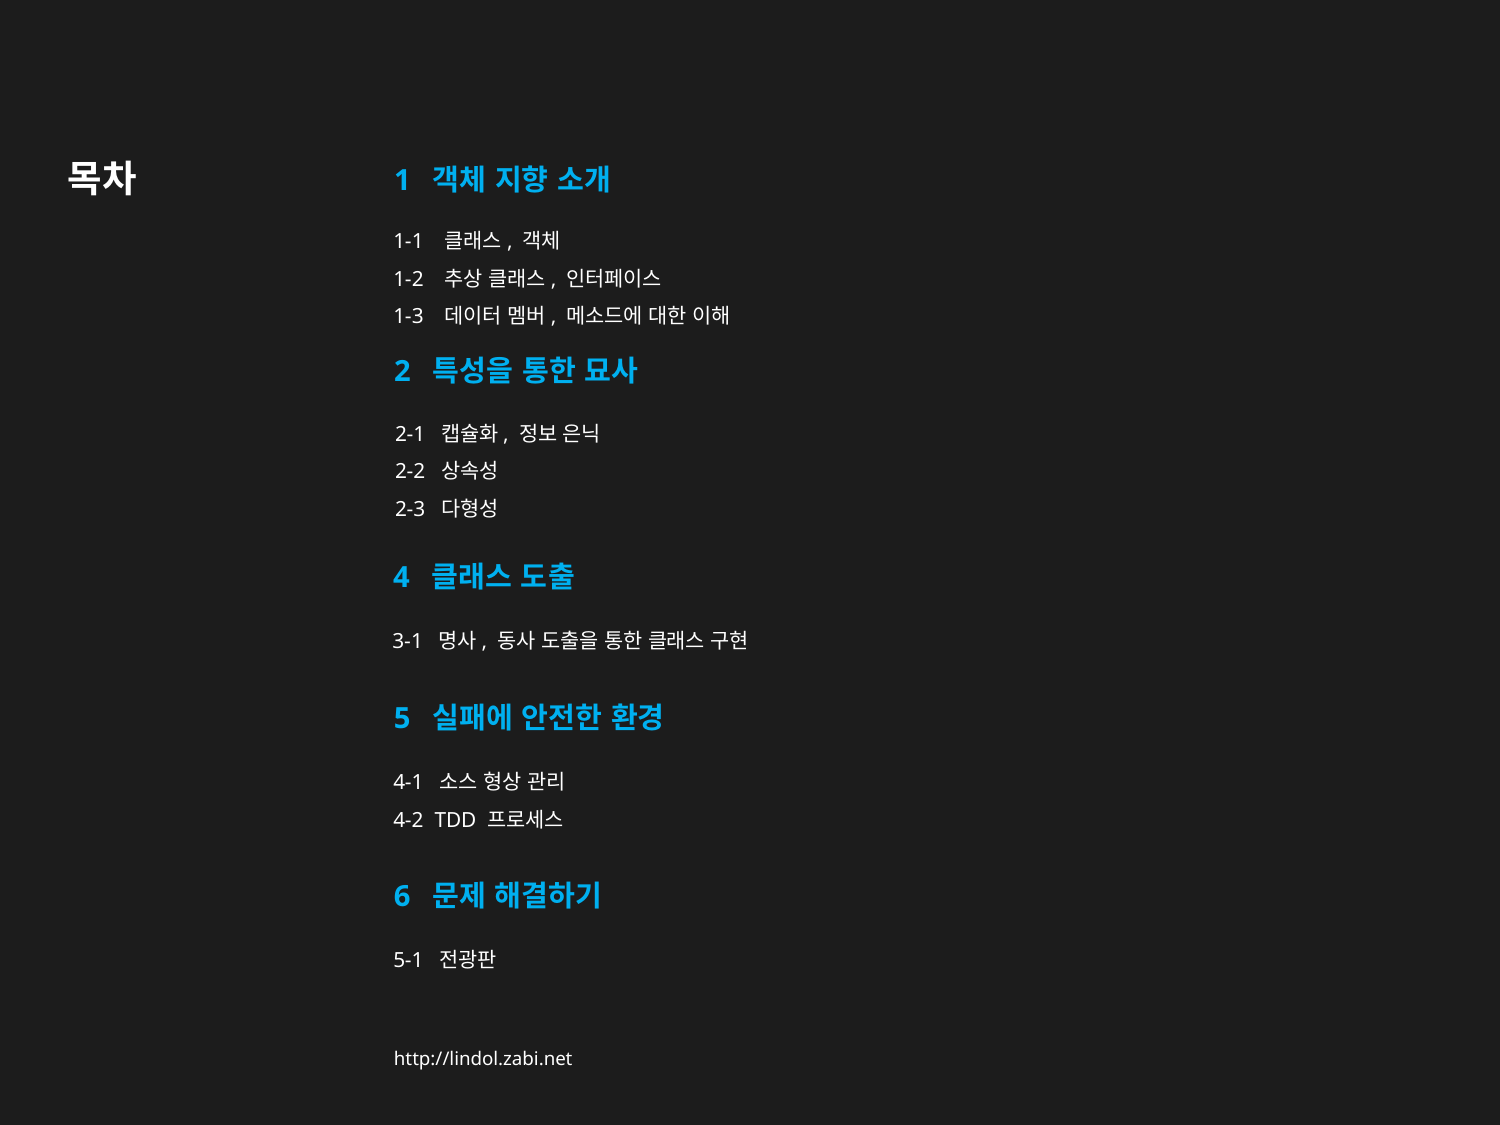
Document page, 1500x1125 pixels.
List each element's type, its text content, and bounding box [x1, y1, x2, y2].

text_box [378, 869, 881, 980]
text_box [377, 550, 880, 661]
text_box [379, 344, 805, 530]
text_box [378, 692, 881, 841]
text_box 목차 [53, 147, 207, 208]
text_box http://lindol.zabi.net [379, 1039, 758, 1077]
text_box 1-1 클래스, 객체 1-2 추상 클래스, 인터페이스 1-3 데이터 멤버, 메소드에 대한 이해 [378, 208, 769, 336]
text_box 1 객체 지향 소개 [379, 154, 805, 204]
